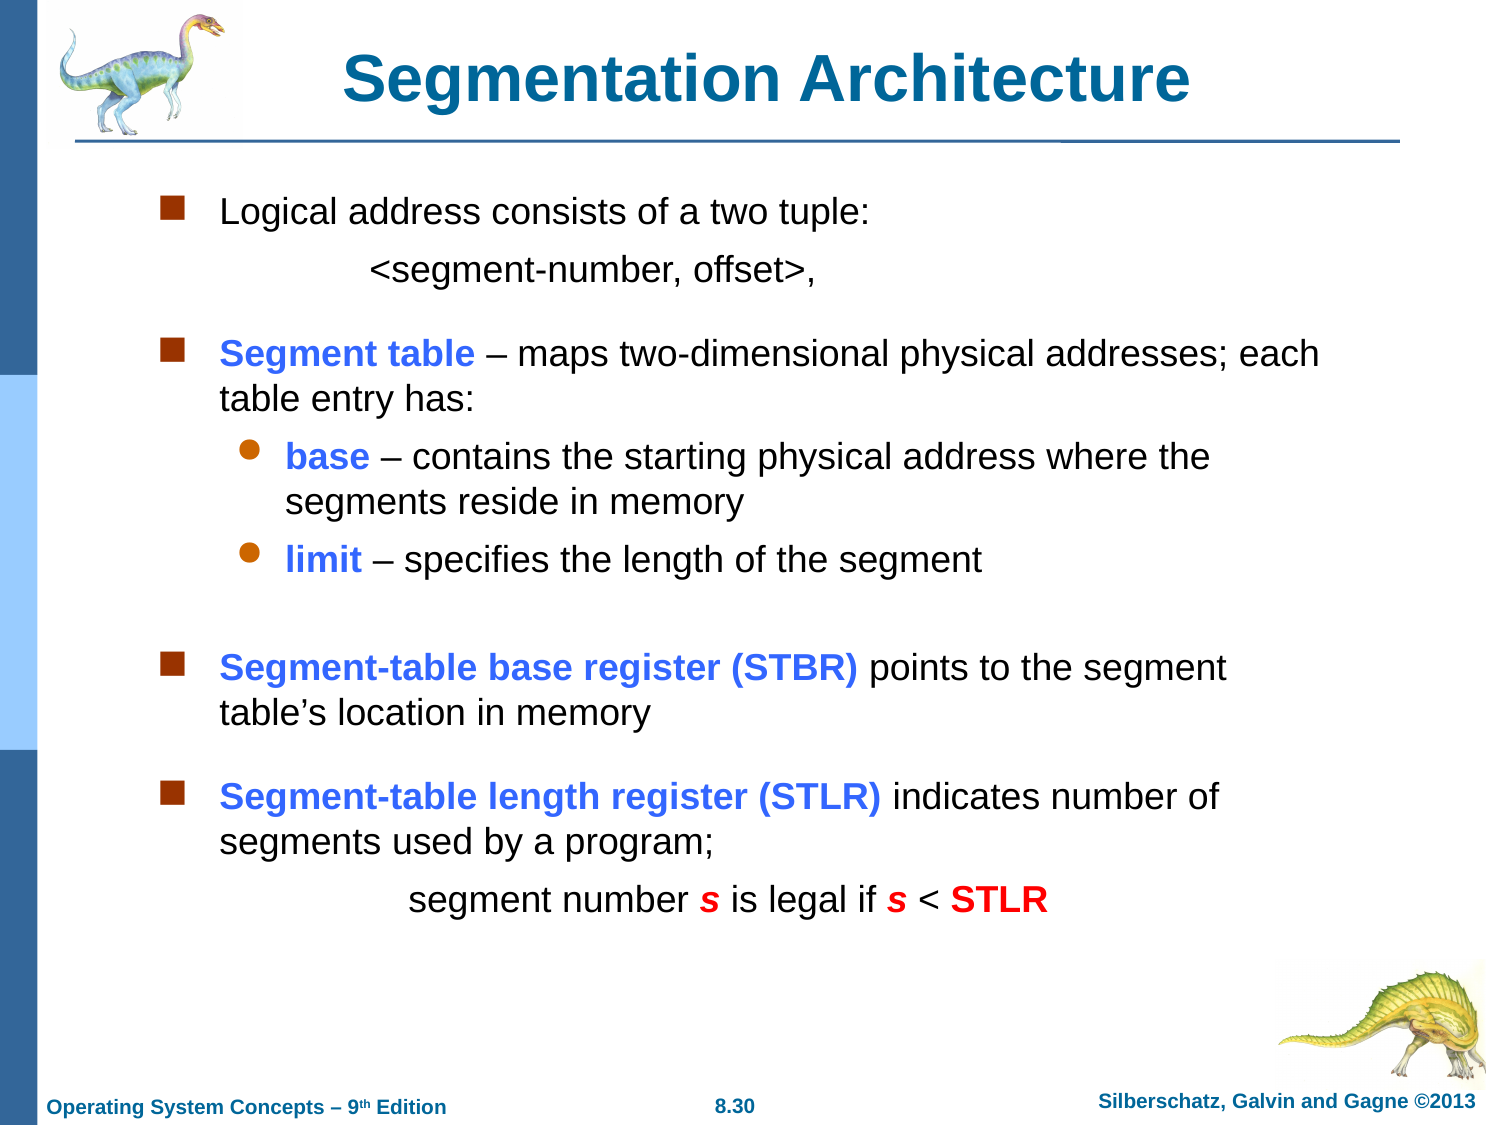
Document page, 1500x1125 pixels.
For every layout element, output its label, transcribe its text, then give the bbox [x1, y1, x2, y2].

picture [1275, 959, 1486, 1090]
picture [46, 0, 243, 149]
list Logical address consists of a two tuple: <segment-number, offset>, Segment table – maps two-dimensional physical addresses; each table entry has: base – contains the starting physical address where the segments reside in memory limit – specifies the length of the segment Segment-table base register (STBR) points to the segment table’s location in memory Segment-table length register (STLR) indicates number of segments used by a program; segment number s is legal if s < STLR [147, 179, 1338, 1009]
title Segmentation Architecture [127, 27, 1426, 123]
